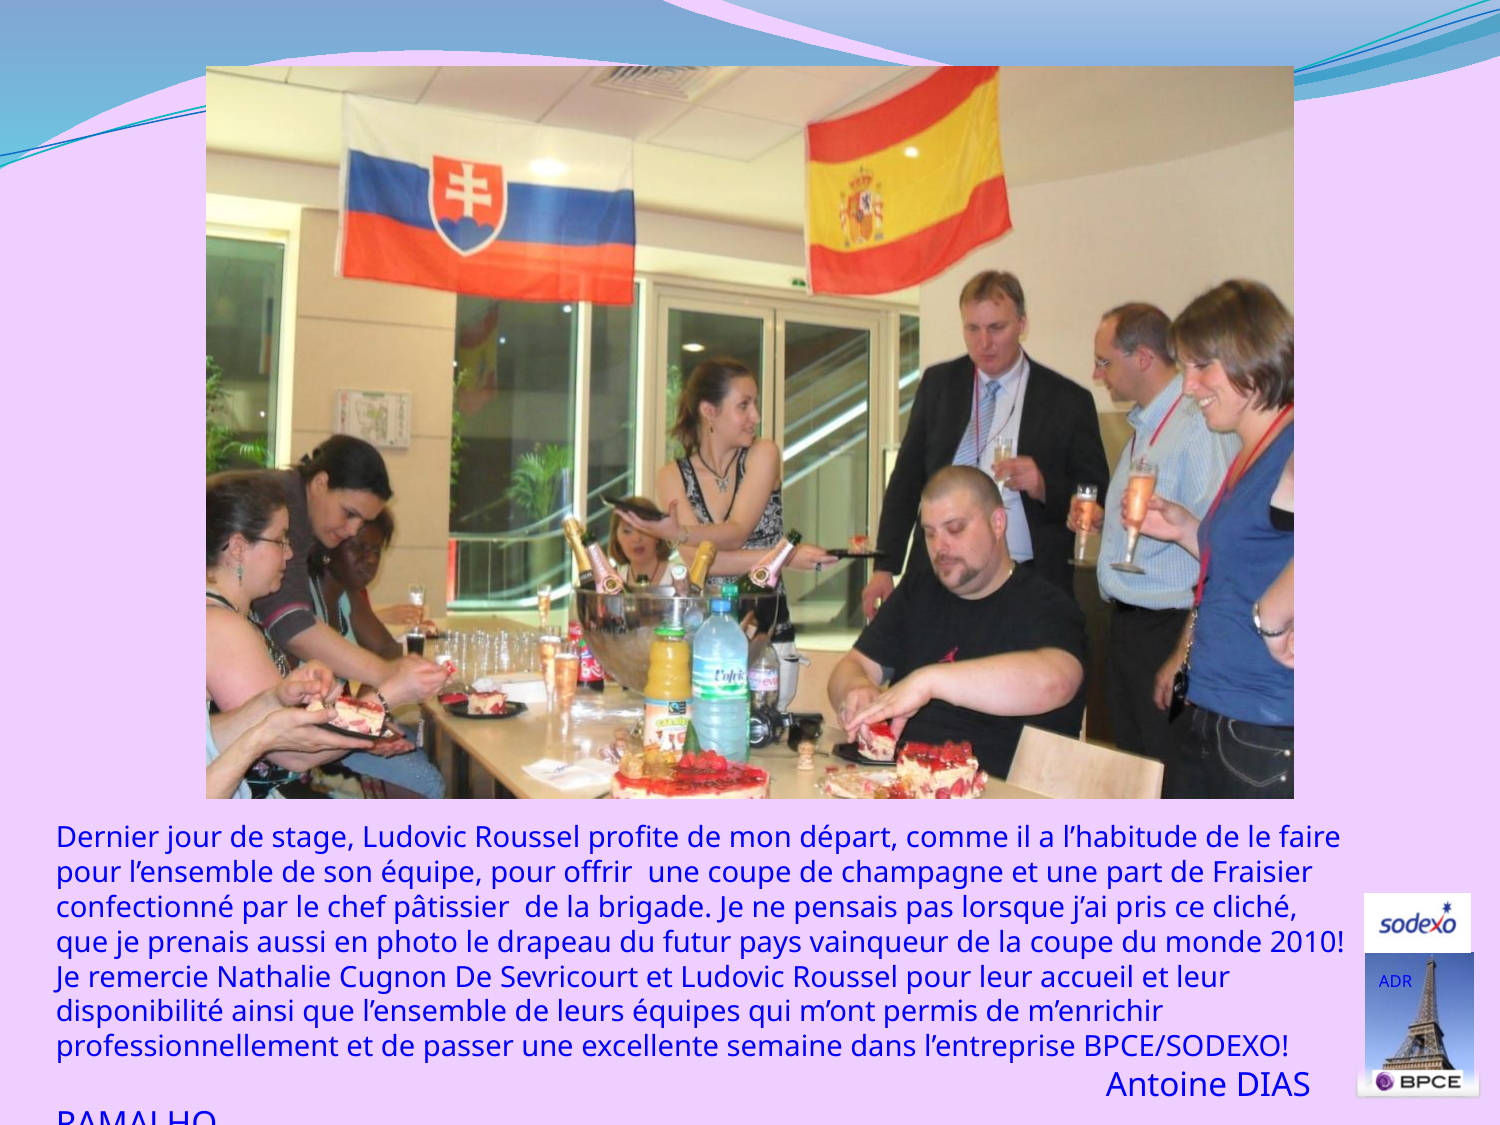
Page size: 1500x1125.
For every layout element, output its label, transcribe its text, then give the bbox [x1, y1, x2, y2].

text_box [1354, 892, 1483, 1102]
picture [206, 66, 1294, 799]
text_box Dernier jour de stage, Ludovic Roussel profite de mon départ, comme il a l’habitude de le faire pour l’ensemble de son équipe, pour offrir une coupe de champagne et une part de Fraisier confectionné par le chef pâtissier de la brigade. Je ne pensais pas lorsque j’ai pris ce cliché, que je prenais aussi en photo le drapeau du futur pays vainqueur de la coupe du monde 2010! Je remercie Nathalie Cugnon De Sevricourt et Ludovic Roussel pour leur accueil et leur disponibilité ainsi que l’ensemble de leurs équipes qui m’ont permis de m’enrichir professionnellement et de passer une excellente semaine dans l’entreprise BPCE/SODEXO! Antoine DIAS RAMALHO [41, 810, 1365, 1125]
